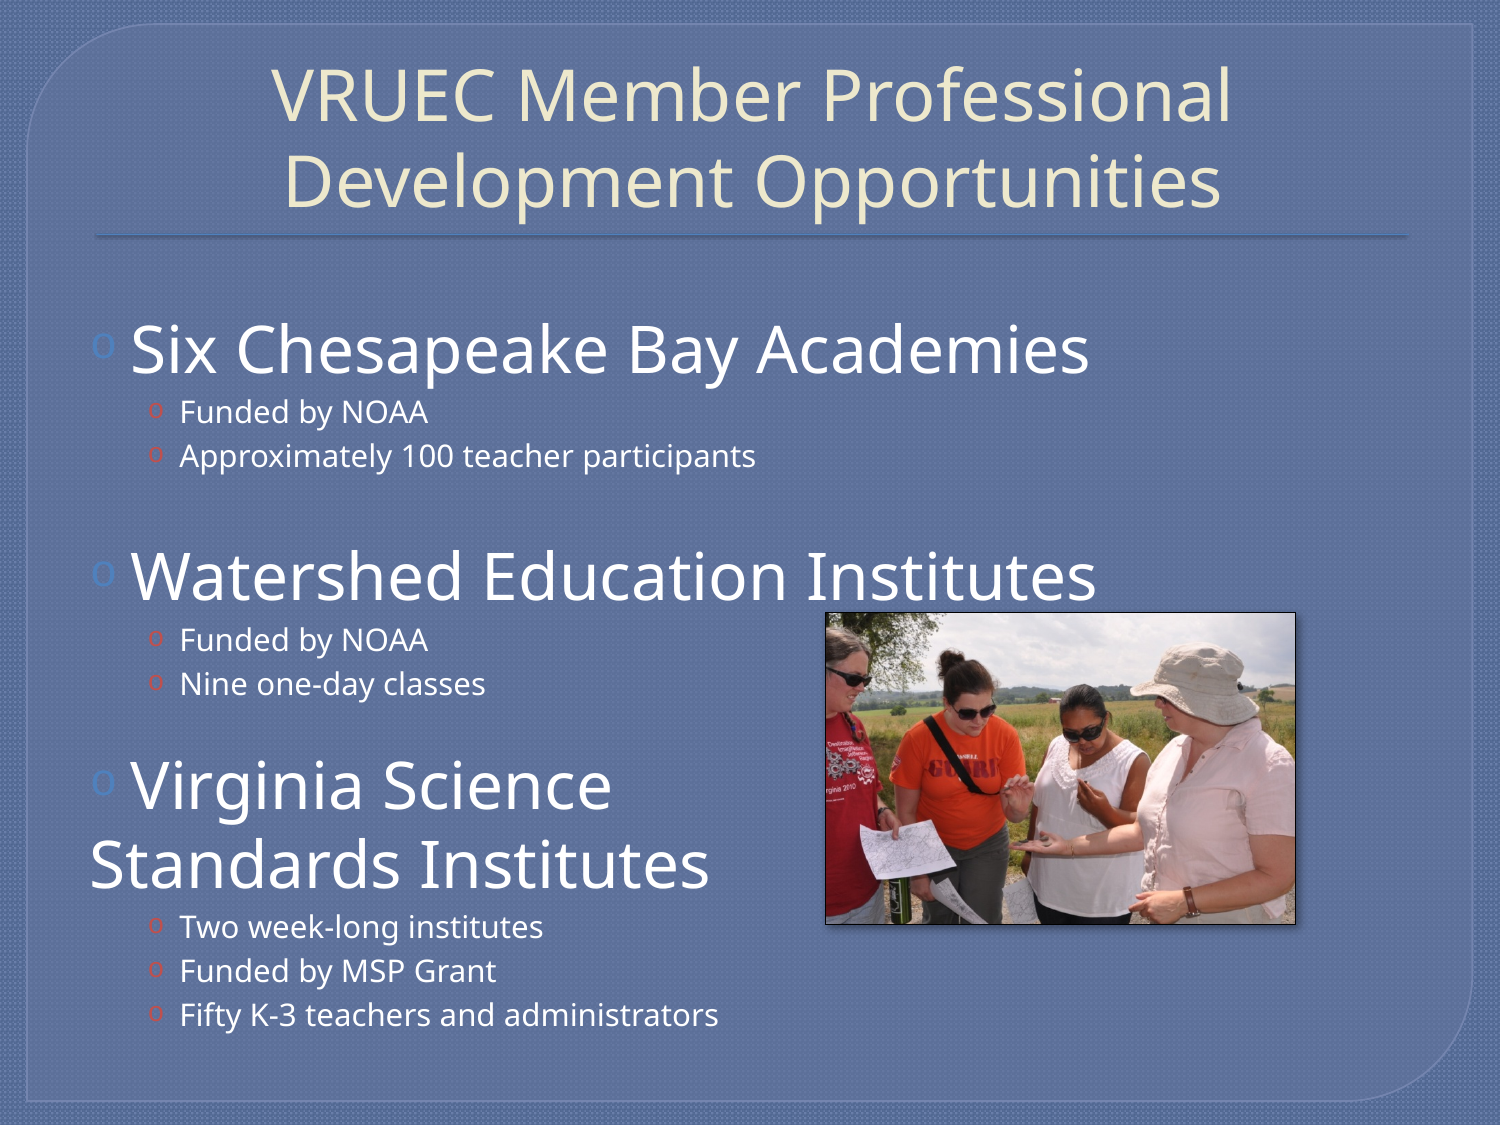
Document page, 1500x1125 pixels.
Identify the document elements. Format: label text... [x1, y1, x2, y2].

picture [824, 612, 1296, 926]
list Six Chesapeake Bay Academies Funded by NOAA Approximately 100 teacher participants Watershed Education Institutes Funded by NOAA Nine one-day classes Virginia Science Standards Institutes Two week-long institutes Funded by MSP Grant Fifty K-3 teachers and administrators [75, 299, 1438, 1050]
title VRUEC Member Professional Development Opportunities [75, 41, 1425, 230]
